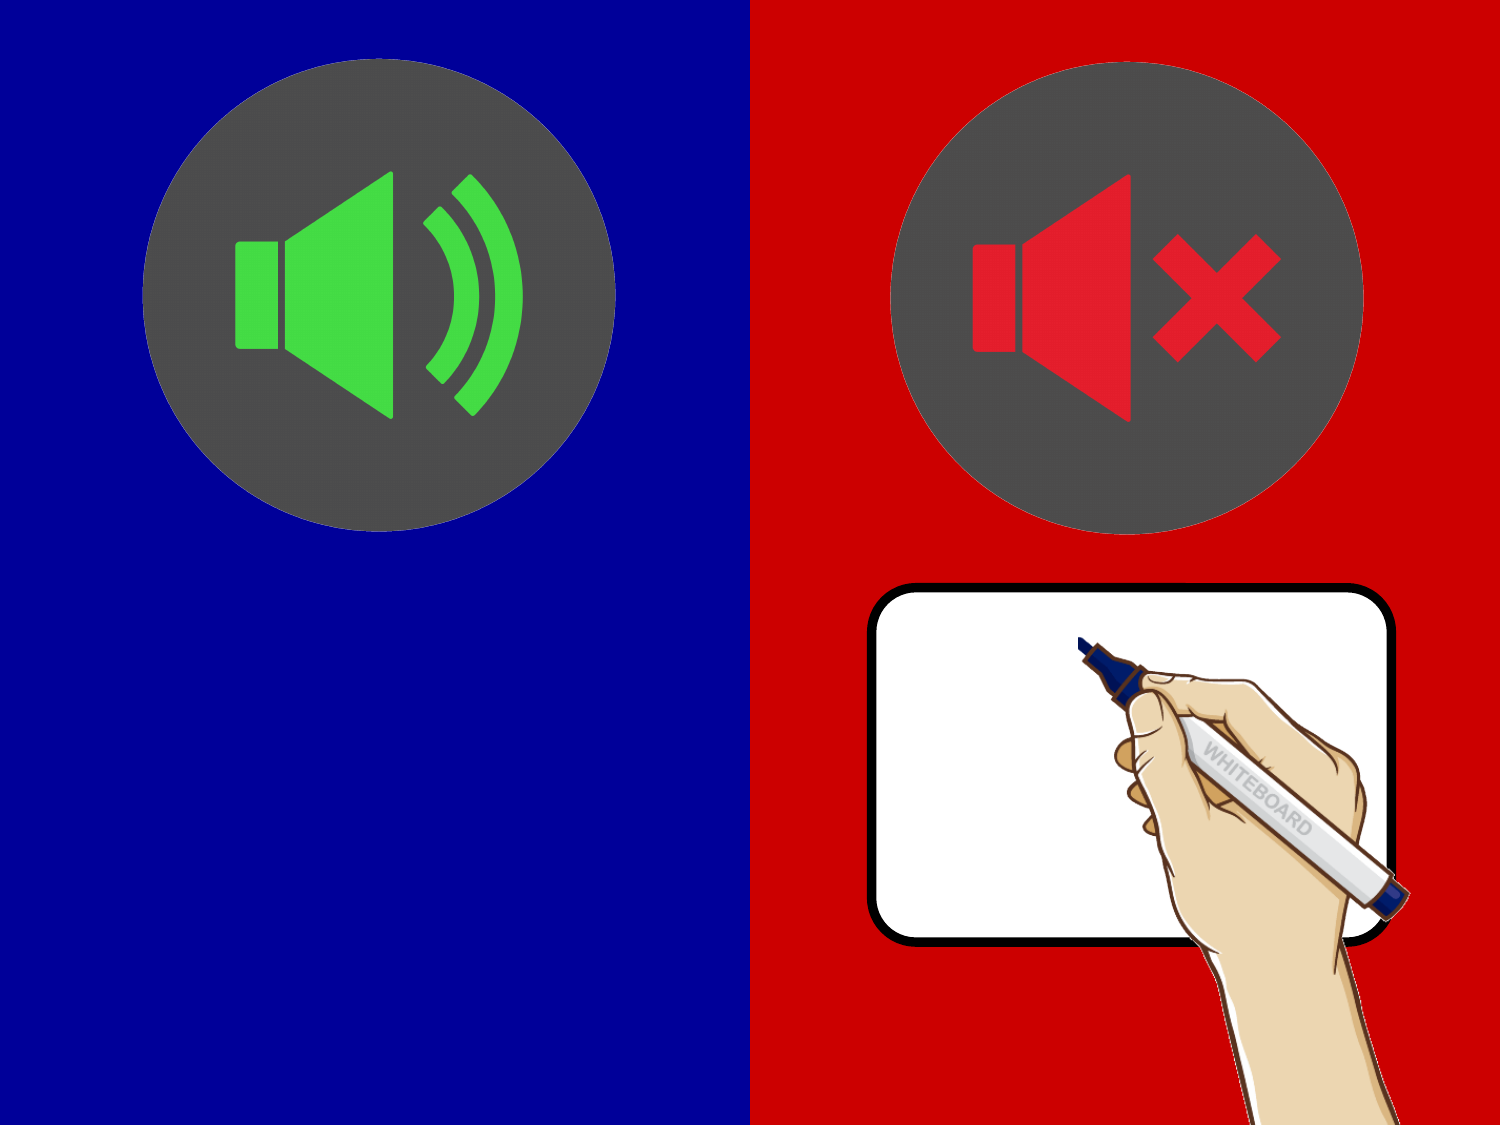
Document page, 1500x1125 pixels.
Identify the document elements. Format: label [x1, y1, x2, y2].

picture [772, 42, 1460, 931]
picture [123, 45, 637, 550]
table_header [0, 0, 750, 1125]
table_header [750, 0, 1500, 1125]
text_box [871, 587, 1436, 1125]
